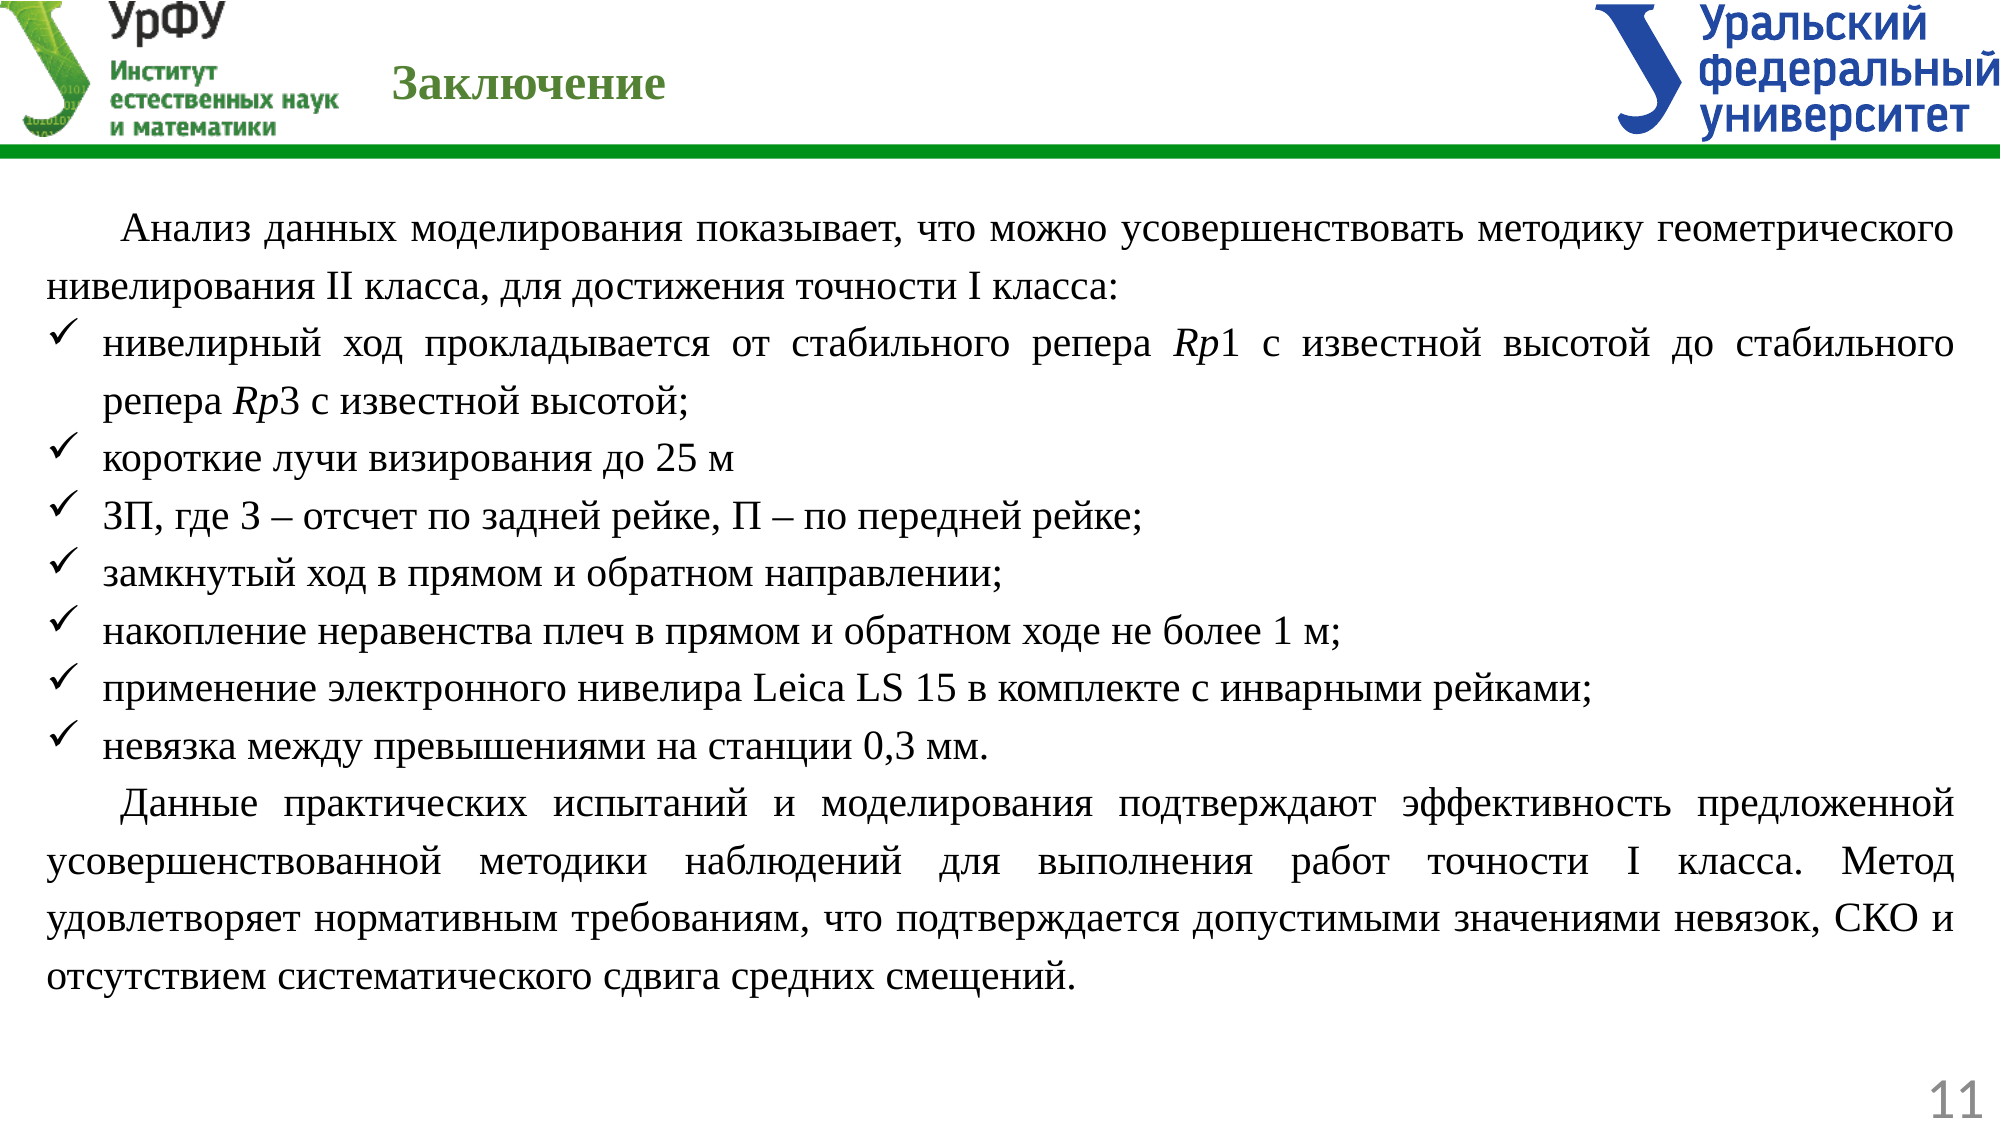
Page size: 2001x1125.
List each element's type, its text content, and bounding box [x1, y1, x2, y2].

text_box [1592, 1, 2000, 145]
text_box [0, 143, 2000, 160]
text_box Заключение [376, 42, 1353, 117]
slide_number 11 [1550, 1065, 2000, 1125]
picture [0, 1, 339, 137]
text_box Анализ данных моделирования показывает, что можно усовершенствовать методику геометрического нивелирования II класса, для достижения точности I класса: нивелирный ход прокладывается от стабильного репера Rp1 с известной высотой до стабильного репера Rp3 с известной высотой; короткие лучи визирования до 25 м ЗП, где З – отсчет по задней рейке, П – по передней рейке; замкнутый ход в прямом и обратном направлении; накопление неравенства плеч в прямом и обратном ходе не более 1 м; применение электронного нивелира Leica LS 15 в комплекте с инварными рейками; невязка между превышениями на станции 0,3 мм. Данные практических испытаний и моделирования подтверждают эффективность предложенной усовершенствованной методики наблюдений для выполнения работ точности I класса. Метод удовлетворяет нормативным требованиям, что подтверждается допустимыми значениями невязок, СКО и отсутствием систематического сдвига средних смещений. [31, 185, 1970, 1063]
